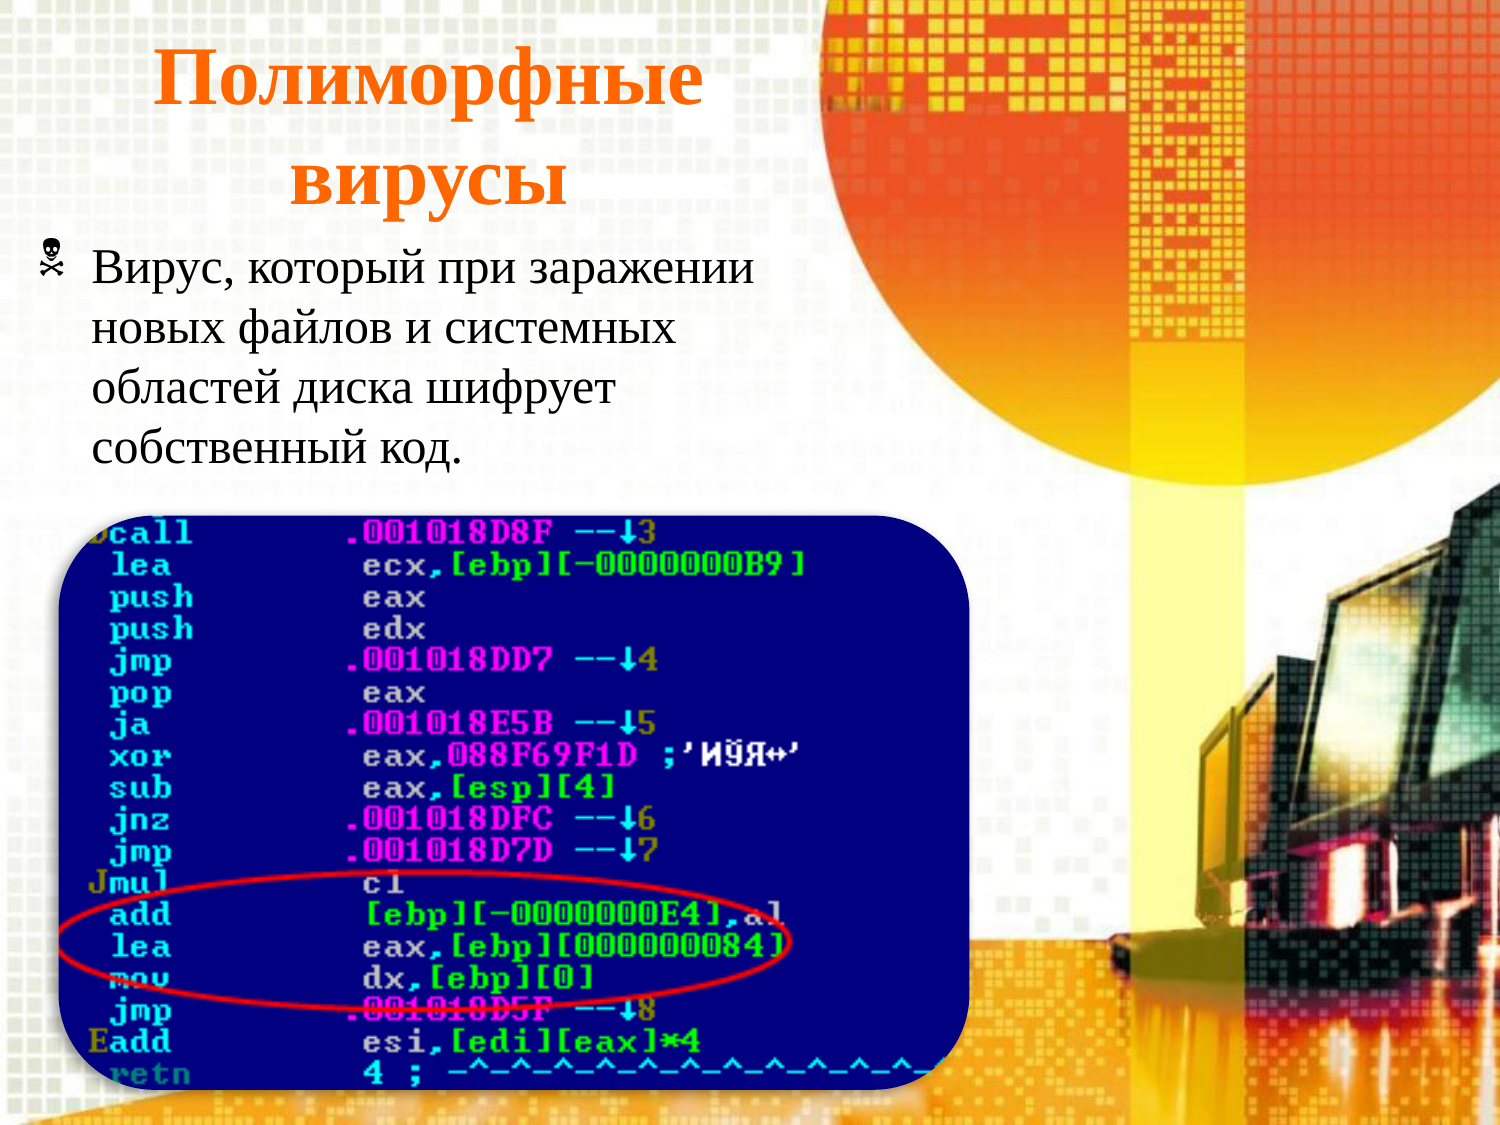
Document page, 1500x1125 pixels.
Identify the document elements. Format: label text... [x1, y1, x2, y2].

picture [0, 0, 1500, 1125]
title Полиморфные вирусы [29, 30, 829, 212]
list Вирус, который при заражении новых файлов и системных областей диска шифрует собственный код. [19, 225, 834, 398]
